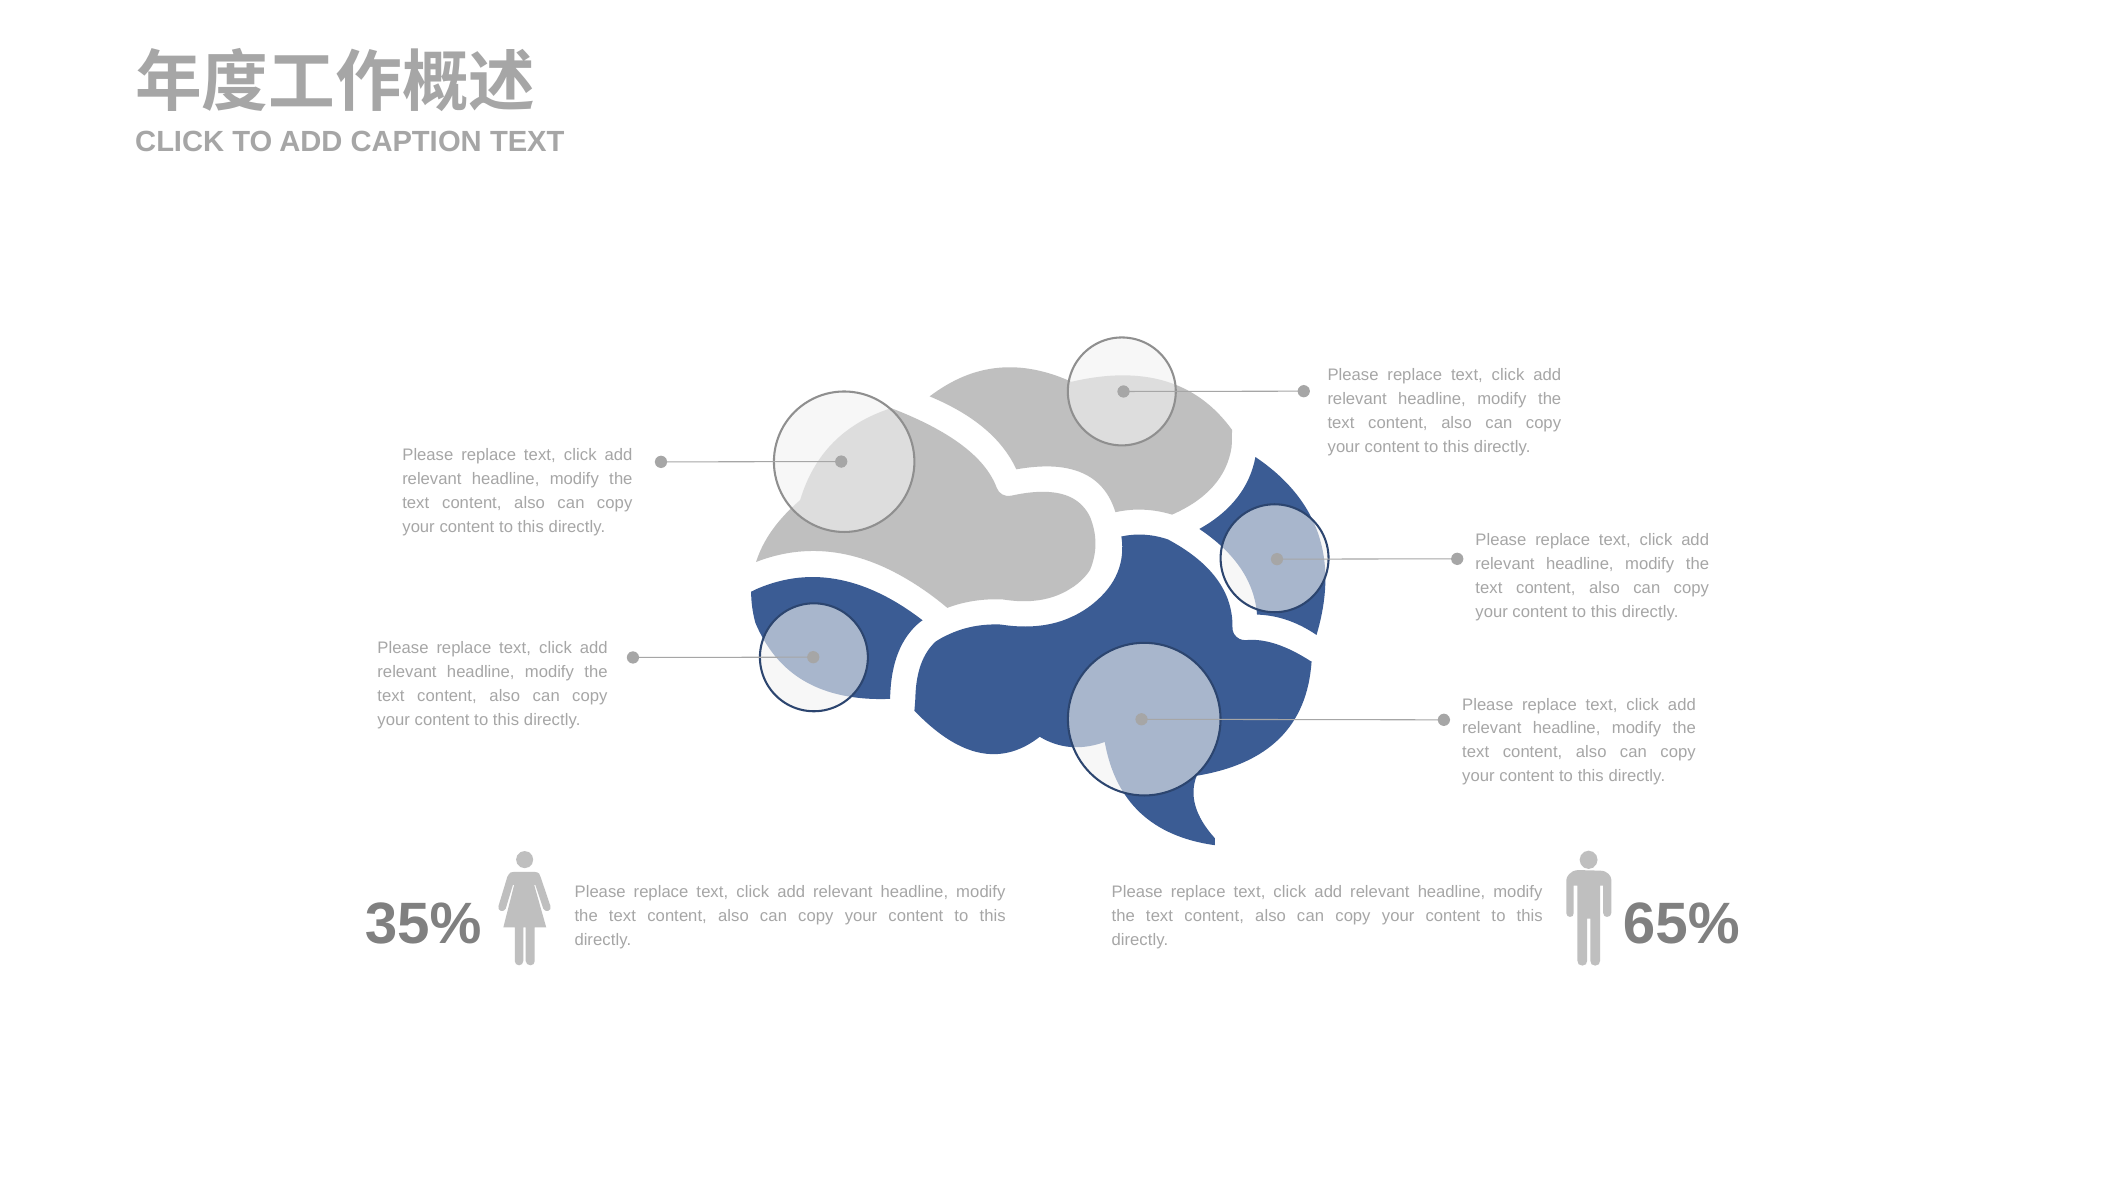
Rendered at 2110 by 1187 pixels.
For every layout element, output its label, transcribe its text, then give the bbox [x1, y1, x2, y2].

text_box [772, 390, 916, 534]
text_box [758, 602, 869, 713]
text_box 35% [364, 871, 482, 956]
text_box Please replace text, click add relevant headline, modify the text content, also can copy your content to this directly. [1462, 689, 1697, 786]
text_box [914, 534, 1313, 755]
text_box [497, 851, 552, 966]
text_box [1256, 581, 1326, 635]
text_box Please replace text, click add relevant headline, modify the text content, also can copy your content to this directly. [1475, 525, 1710, 621]
text_box [1066, 336, 1177, 447]
text_box [1219, 503, 1330, 614]
text_box [1199, 457, 1312, 545]
text_box Please replace text, click add relevant headline, modify the text content, also can copy your content to this directly. [1327, 360, 1562, 456]
text_box [1125, 777, 1215, 846]
text_box Please replace text, click add relevant headline, modify the text content, also can copy your content to this directly. [574, 876, 1007, 949]
text_box CLICK TO ADD CAPTION TEXT [135, 122, 596, 158]
text_box 年度工作概述 [135, 38, 596, 119]
text_box [929, 367, 1233, 515]
text_box [1066, 641, 1222, 797]
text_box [1566, 850, 1612, 966]
text_box [751, 577, 923, 700]
text_box [1198, 720, 1294, 776]
text_box [756, 408, 1096, 608]
text_box Please replace text, click add relevant headline, modify the text content, also can copy your content to this directly. [1111, 876, 1544, 949]
text_box Please replace text, click add relevant headline, modify the text content, also can copy your content to this directly. [402, 440, 633, 536]
text_box Please replace text, click add relevant headline, modify the text content, also can copy your content to this directly. [377, 632, 609, 729]
text_box 65% [1622, 871, 1740, 956]
